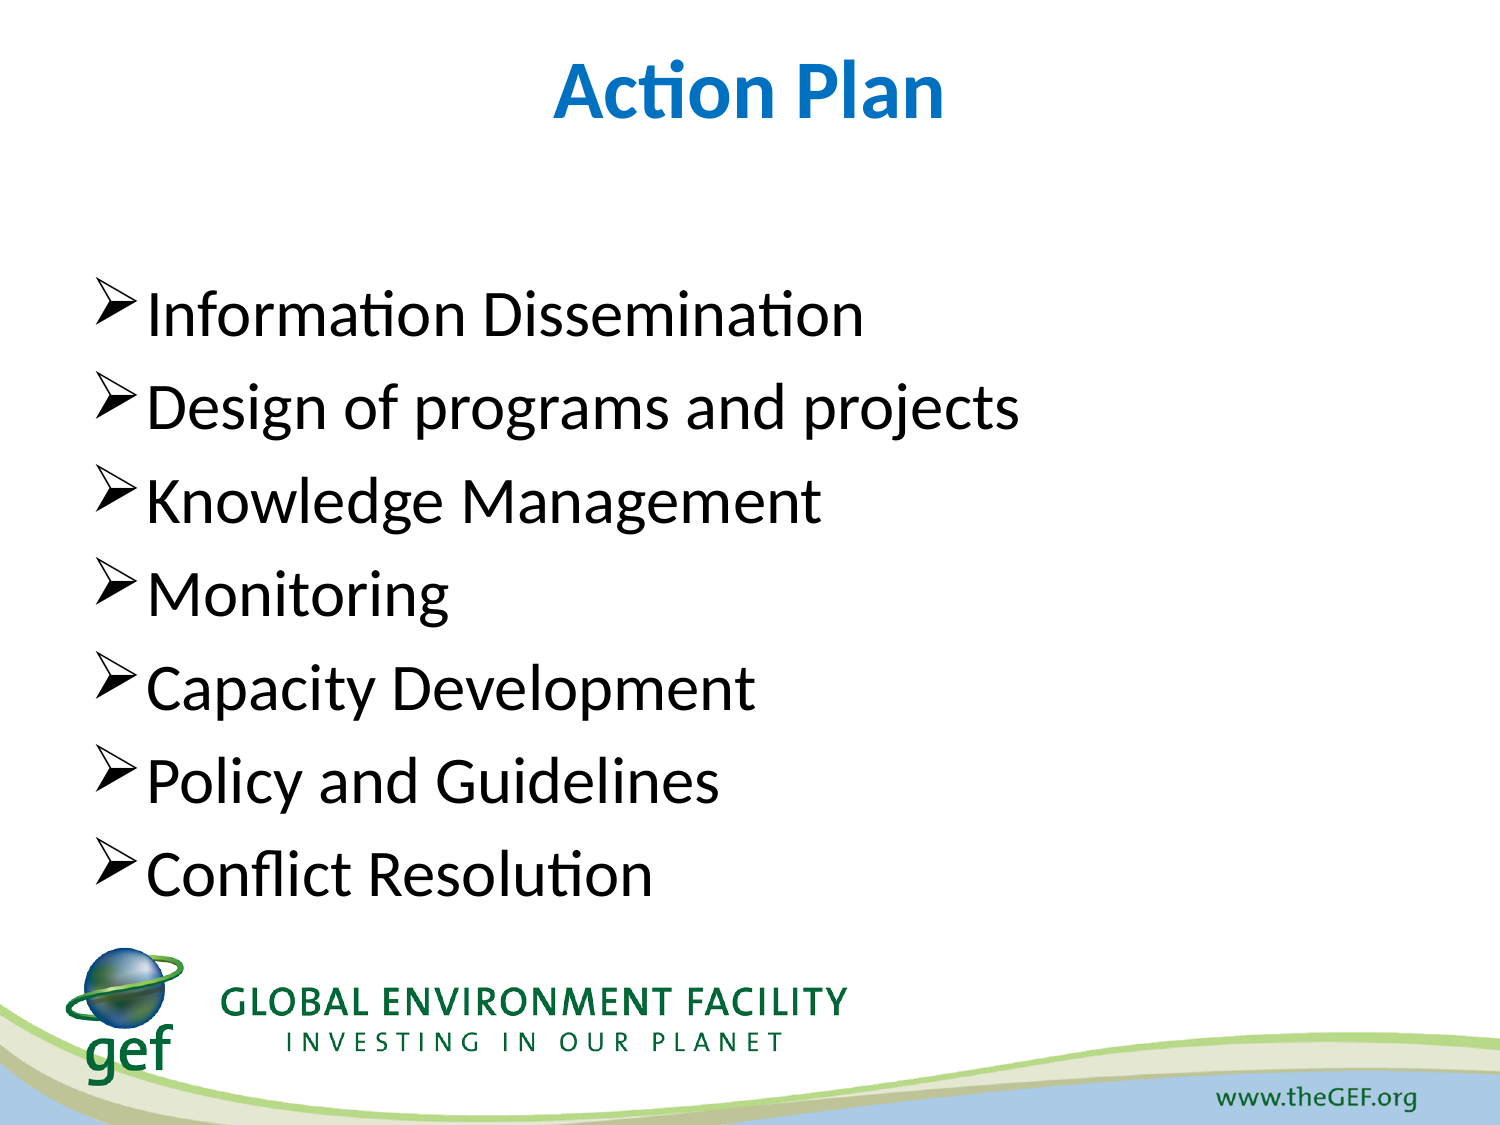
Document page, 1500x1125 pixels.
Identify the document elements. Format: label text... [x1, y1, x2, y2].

title Action Plan [74, 44, 1426, 126]
list Information Dissemination Design of programs and projects Knowledge Management Monitoring Capacity Development Policy and Guidelines Conflict Resolution [74, 262, 1426, 1006]
picture [0, 920, 1500, 1125]
